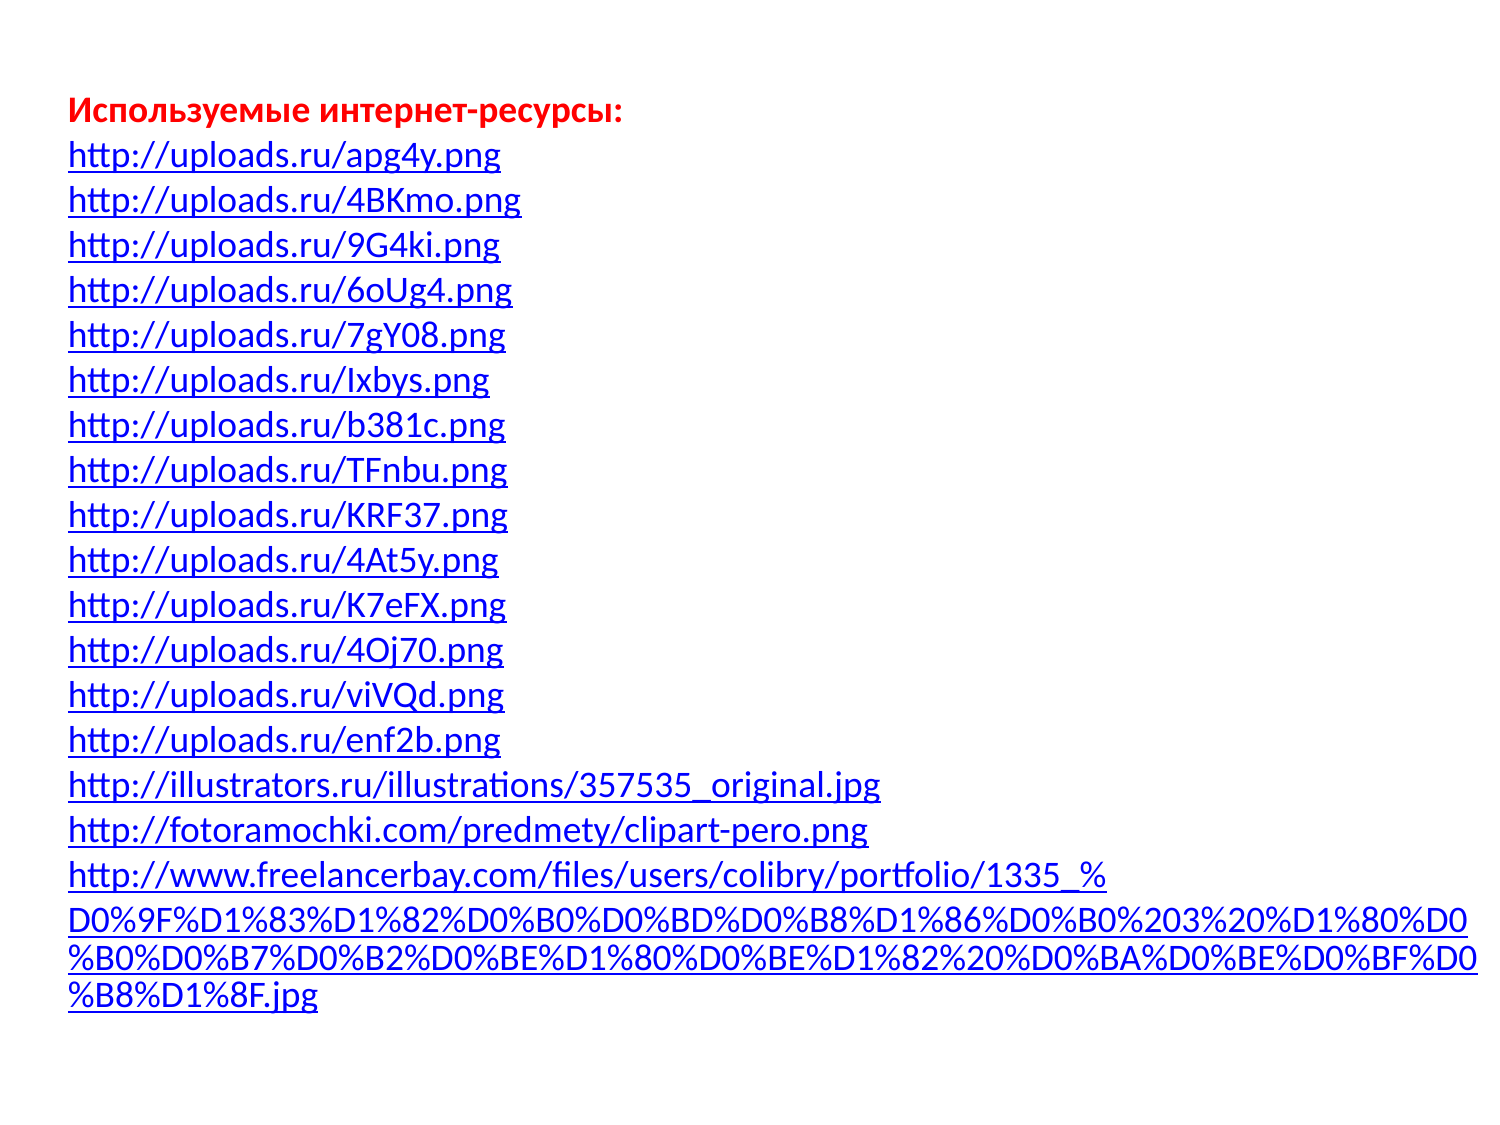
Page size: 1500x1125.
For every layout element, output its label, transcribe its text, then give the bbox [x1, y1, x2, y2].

text_box Используемые интернет-ресурсы: http://uploads.ru/apg4y.png http://uploads.ru/4BKmo.png http://uploads.ru/9G4ki.png http://uploads.ru/6oUg4.png http://uploads.ru/7gY08.png http://uploads.ru/Ixbys.png http://uploads.ru/b381c.png http://uploads.ru/TFnbu.png http://uploads.ru/KRF37.png http://uploads.ru/4At5y.png http://uploads.ru/K7eFX.png http://uploads.ru/4Oj70.png http://uploads.ru/viVQd.png http://uploads.ru/enf2b.png http://illustrators.ru/illustrations/357535_original.jpg http://fotoramochki.com/predmety/clipart-pero.png http://www.freelancerbay.com/files/users/colibry/portfolio/1335_%D0%9F%D1%83%D1%82%D0%B0%D0%BD%D0%B8%D1%86%D0%B0%203%20%D1%80%D0%B0%D0%B7%D0%B2%D0%BE%D1%80%D0%BE%D1%82%20%D0%BA%D0%BE%D0%BF%D0%B8%D1%8F.jpg [53, 78, 1500, 1125]
